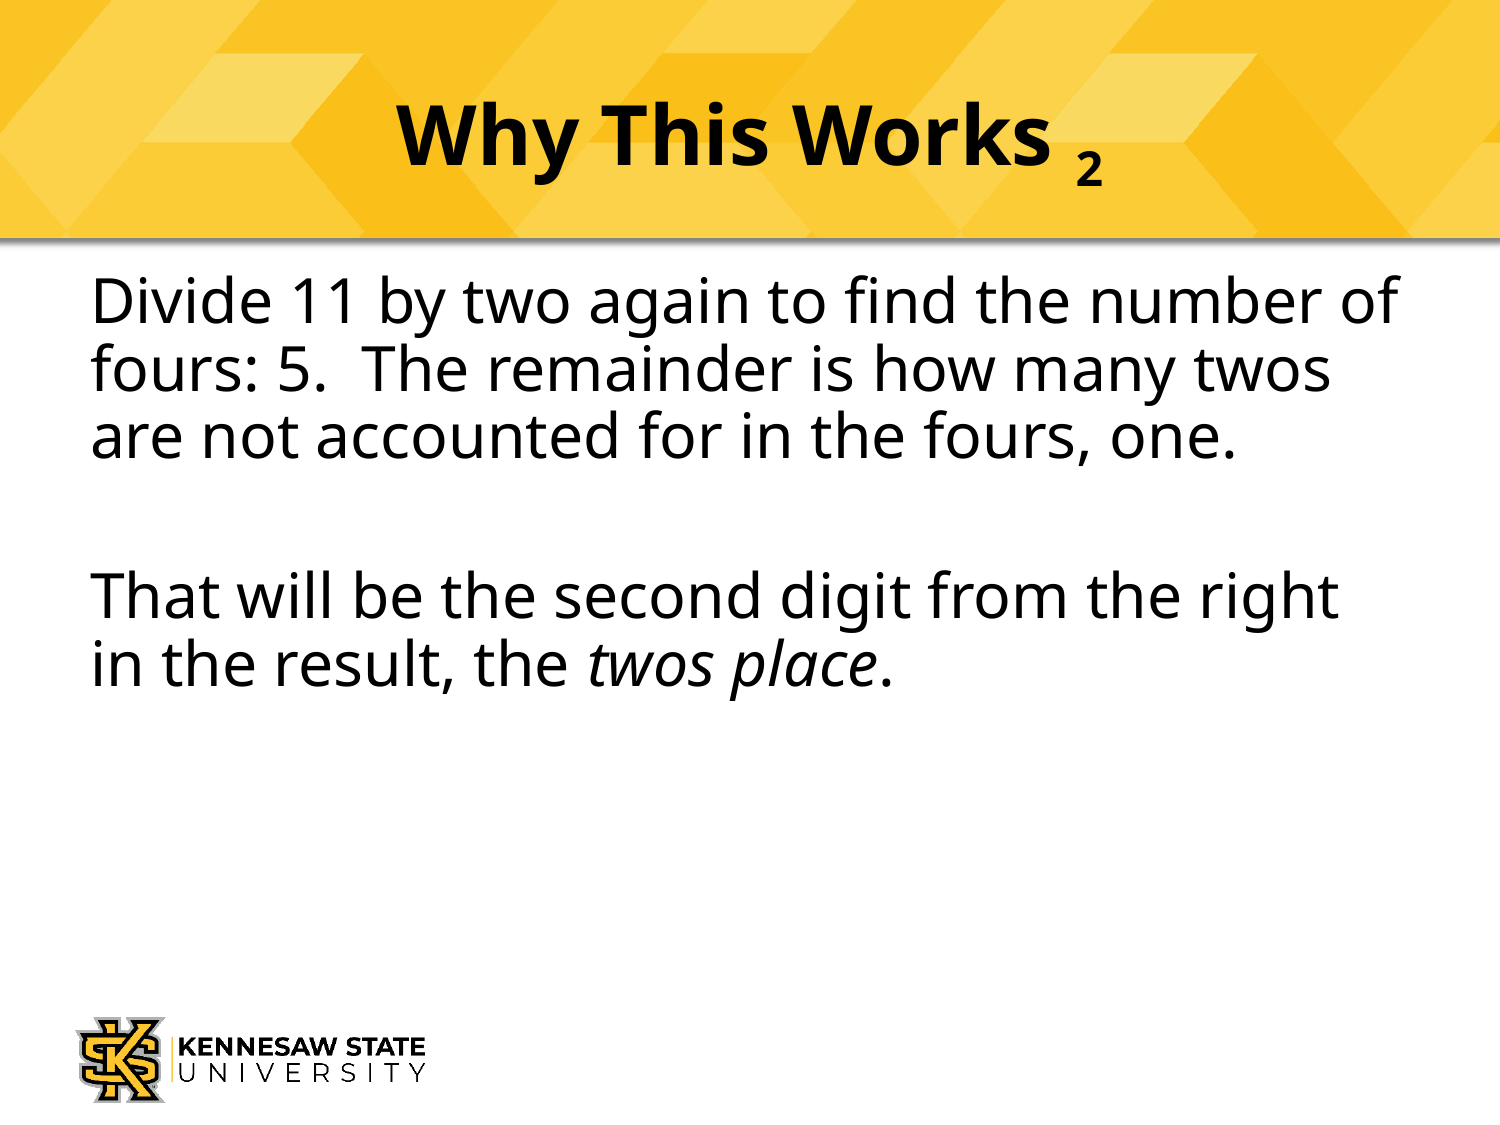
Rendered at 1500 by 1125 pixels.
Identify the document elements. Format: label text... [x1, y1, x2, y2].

picture [0, 0, 1500, 251]
picture [75, 1017, 425, 1103]
title Why This Works 2 [75, 45, 1425, 233]
list Divide 11 by two again to find the number of fours: 5. The remainder is how many twos are not accounted for in the fours, one. That will be the second digit from the right in the result, the twos place. [75, 262, 1425, 1005]
